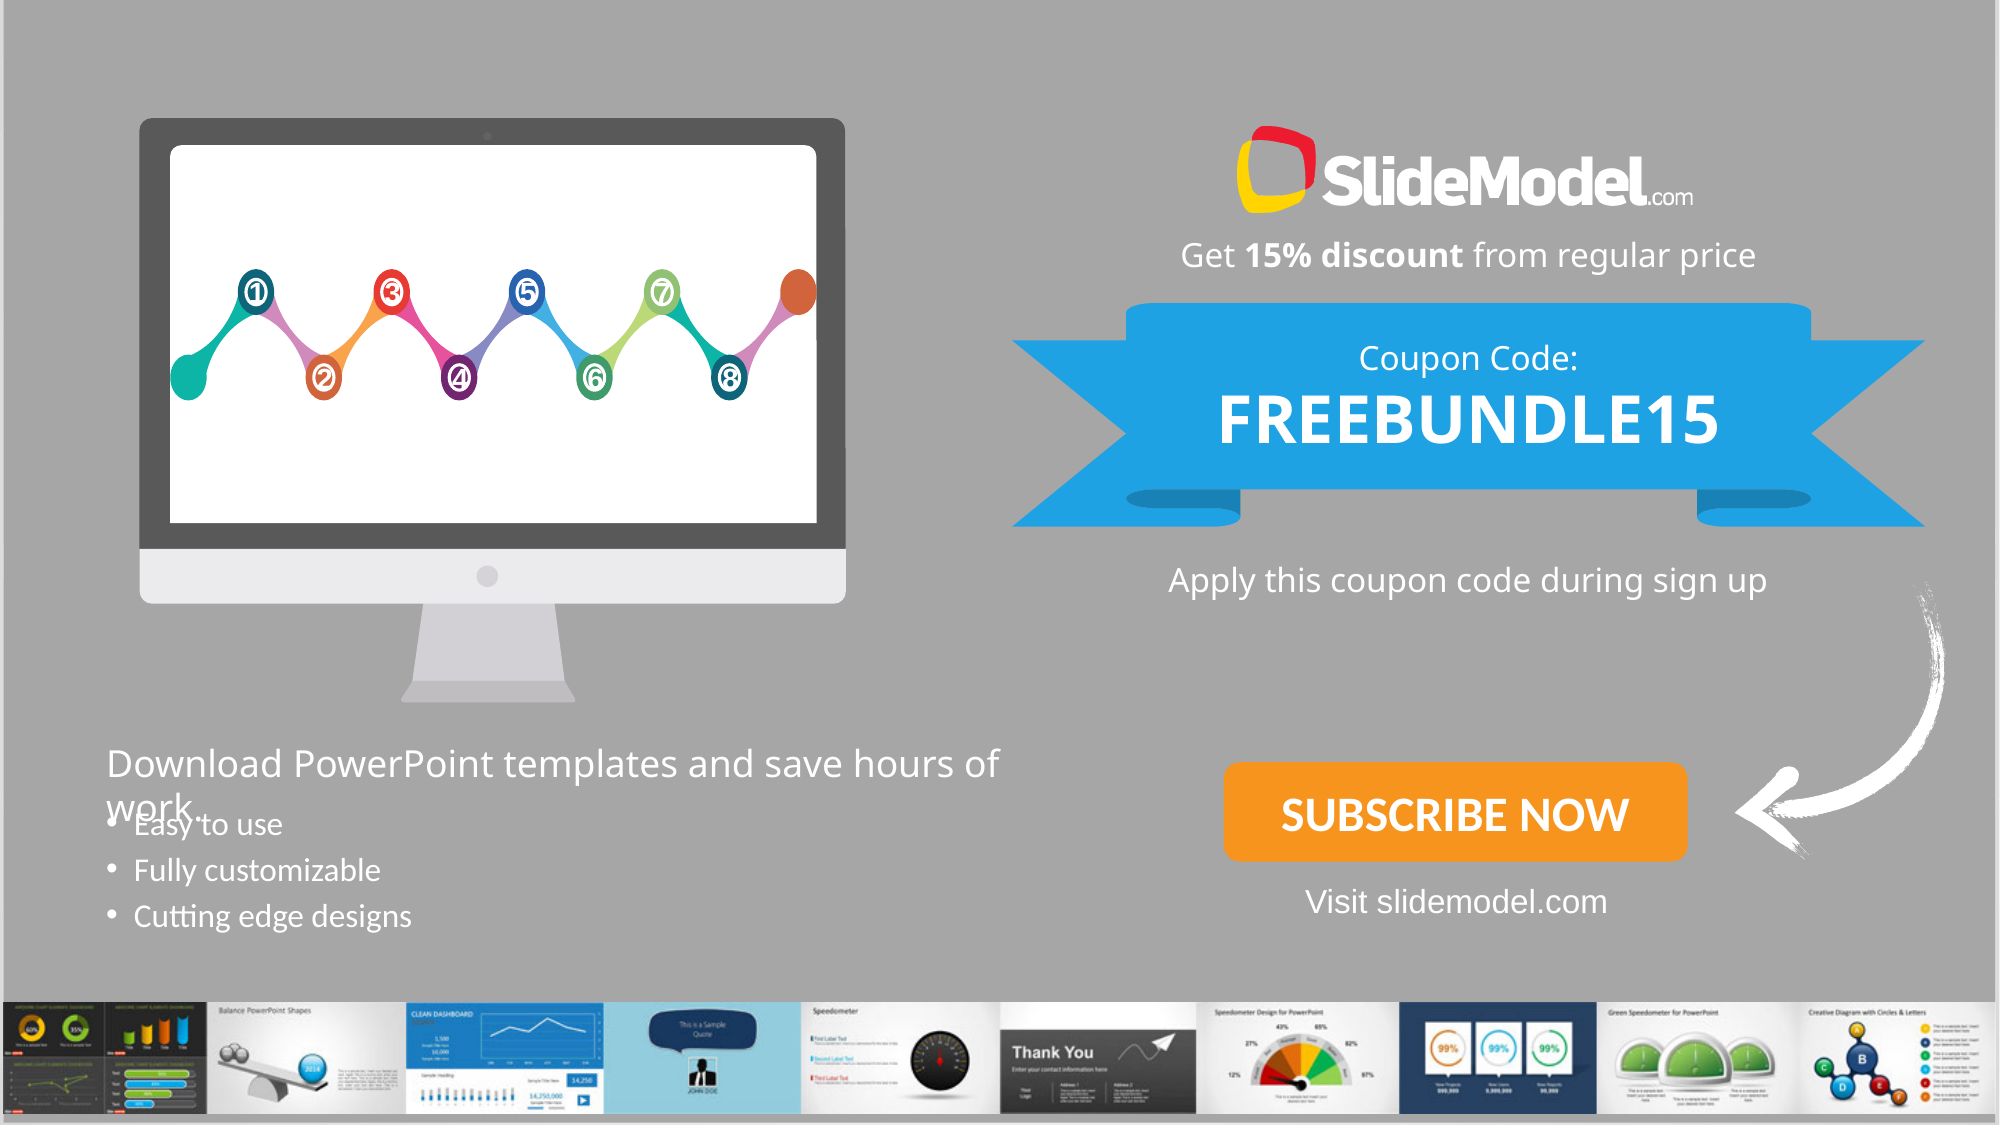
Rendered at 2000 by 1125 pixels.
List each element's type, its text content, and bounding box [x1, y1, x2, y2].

text_box Download PowerPoint templates and save hours of work. [91, 732, 1058, 837]
picture [1236, 126, 1694, 214]
text_box [1012, 303, 1926, 527]
text_box [1925, 587, 1934, 601]
text_box [2, 0, 1997, 1002]
text_box SUBSCRIBE NOW [1221, 760, 1690, 864]
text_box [139, 117, 847, 703]
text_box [169, 268, 817, 401]
picture [3, 1002, 1996, 1114]
text_box Coupon Code: FREEBUNDLE15 [1172, 329, 1765, 464]
text_box Easy to use Fully customizable Cutting edge designs [91, 837, 863, 942]
text_box [1734, 594, 1946, 860]
text_box Get 15% discount from regular price [1057, 226, 1880, 281]
text_box Apply this coupon code during sign up [1129, 551, 1809, 607]
text_box Visit slidemodel.com [1247, 873, 1667, 927]
